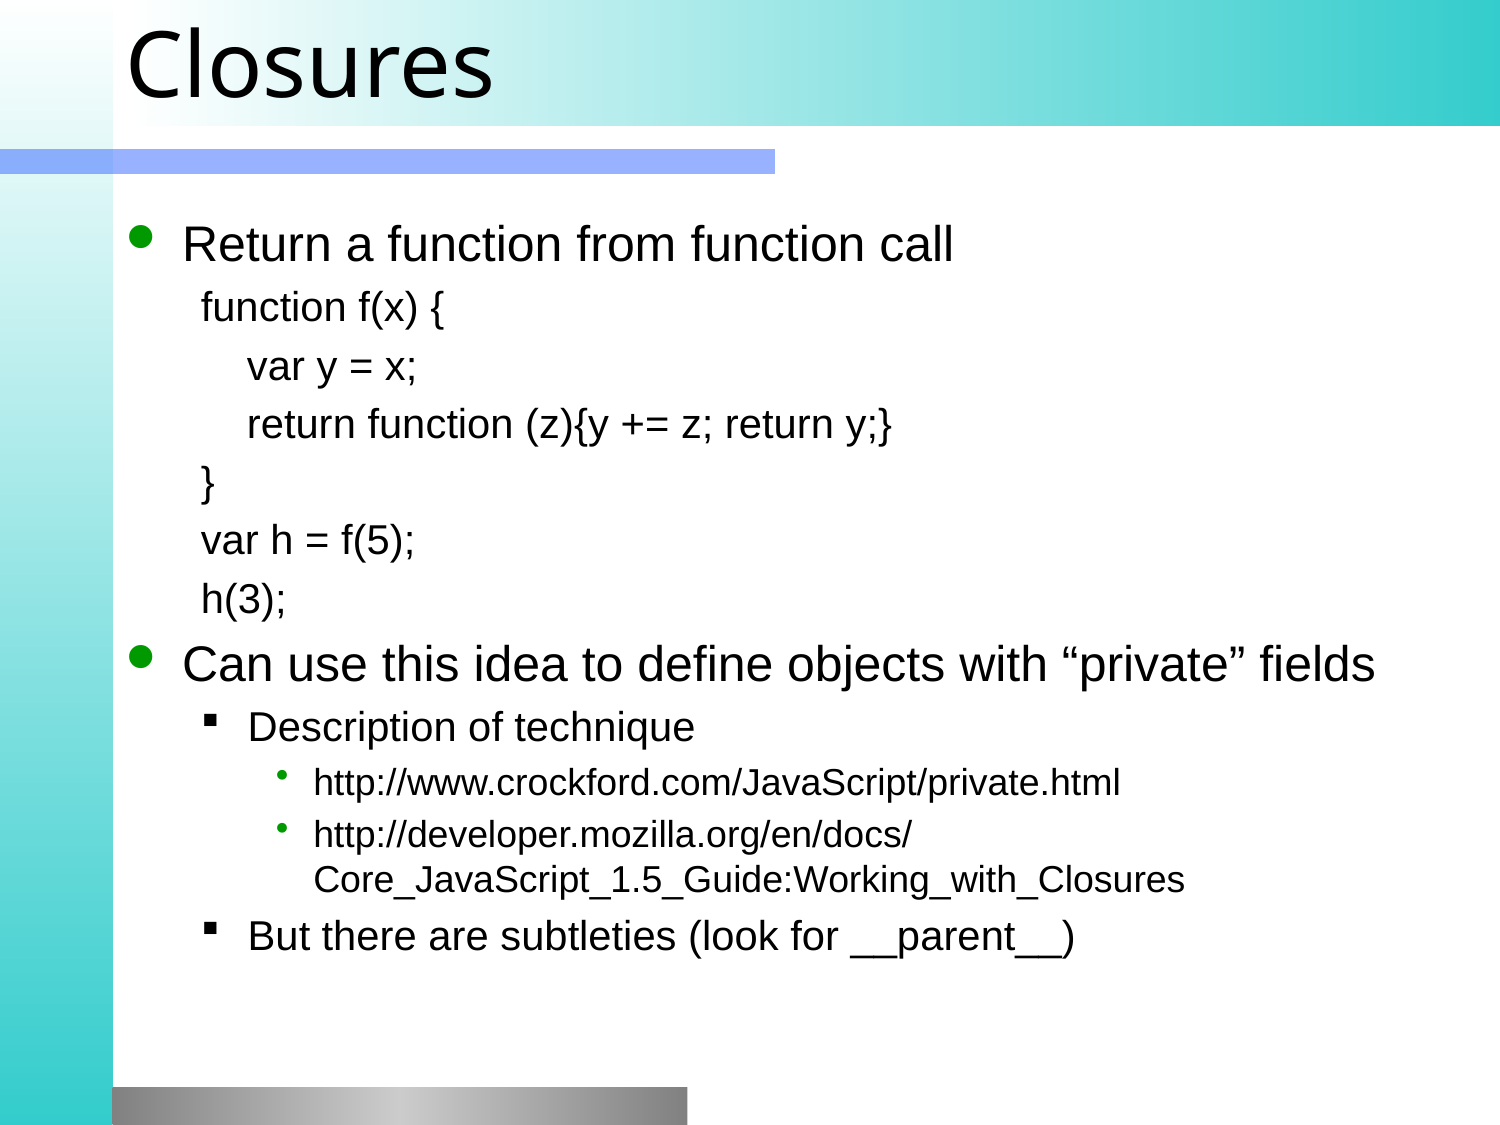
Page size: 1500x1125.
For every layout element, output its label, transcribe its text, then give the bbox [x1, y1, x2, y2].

list Return a function from function call function f(x) { var y = x; return function (z){y += z; return y;} } var h = f(5); h(3); Can use this idea to define objects with “private” fields Description of technique http://www.crockford.com/JavaScript/private.html http://developer.mozilla.org/en/docs/Core_JavaScript_1.5_Guide:Working_with_Closures But there are subtleties (look for __parent__) [110, 203, 1451, 1048]
title Closures [110, 0, 1424, 126]
